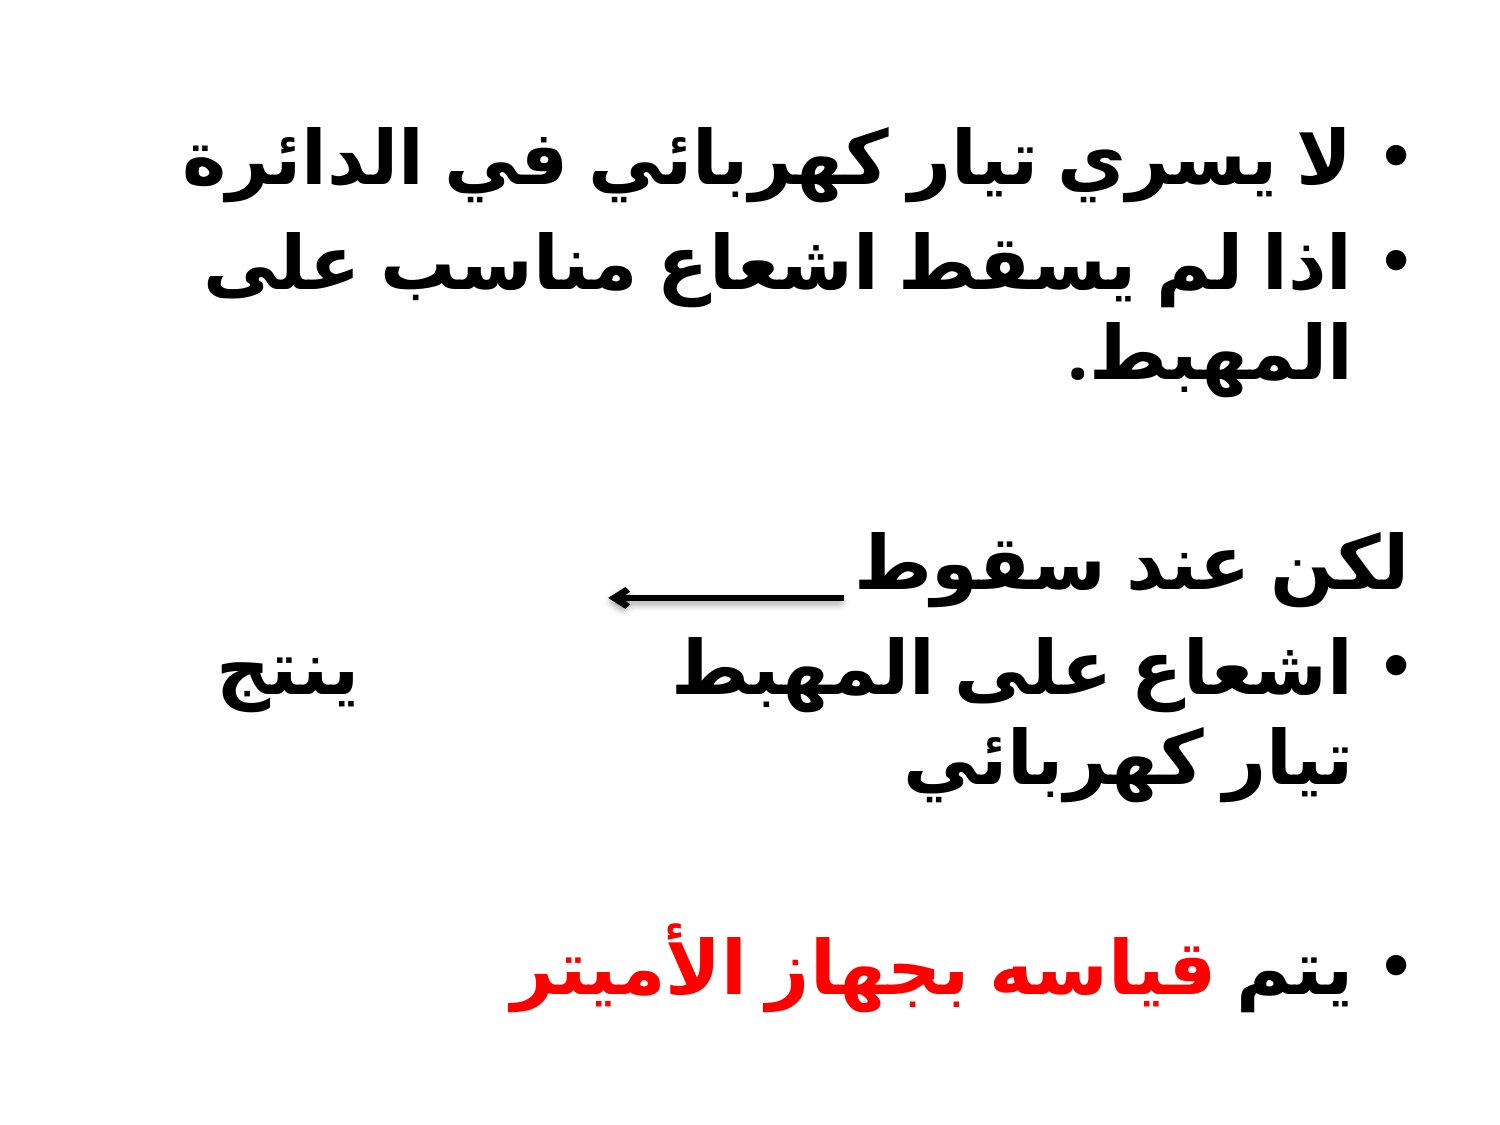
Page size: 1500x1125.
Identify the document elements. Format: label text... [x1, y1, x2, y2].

list لا يسري تيار كهربائي في الدائرة اذا لم يسقط اشعاع مناسب على المهبط. لكن عند سقوط اشعاع على المهبط ينتج تيار كهربائي يتم قياسه بجهاز الأميتر [75, 101, 1425, 1005]
